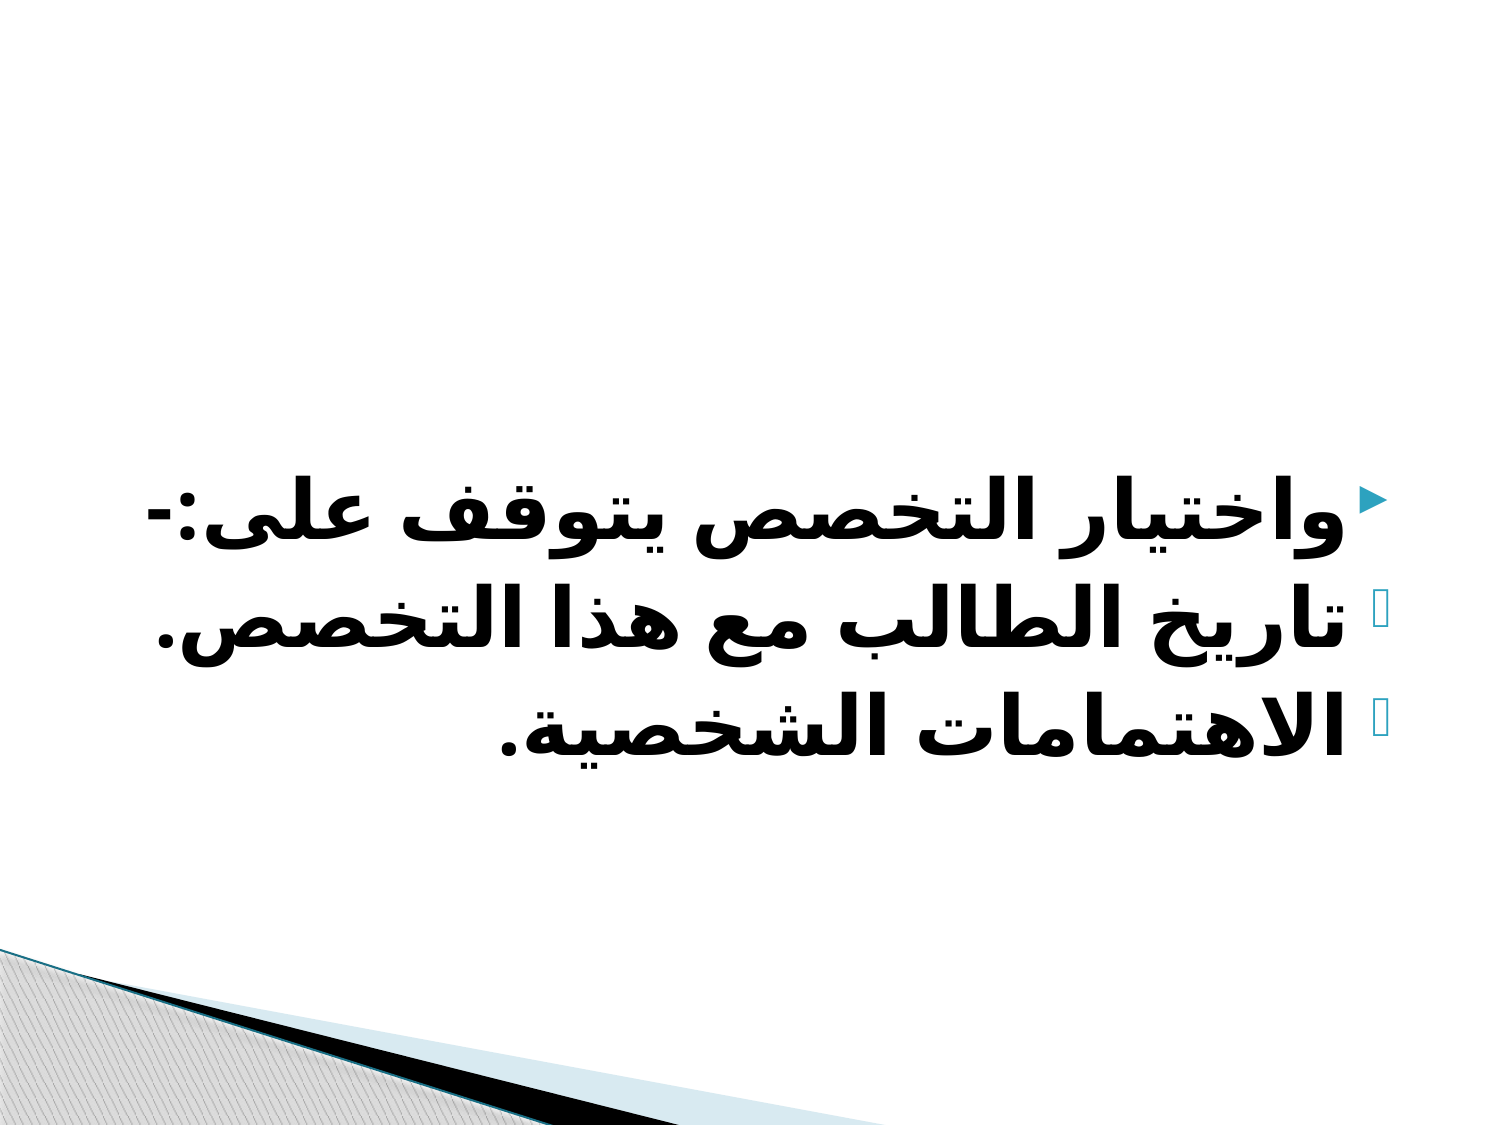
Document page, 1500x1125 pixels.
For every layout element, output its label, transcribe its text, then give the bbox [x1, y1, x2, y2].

list واختيار التخصص يتوقف على:- تاريخ الطالب مع هذا التخصص. الاهتمامات الشخصية. [75, 243, 1425, 986]
